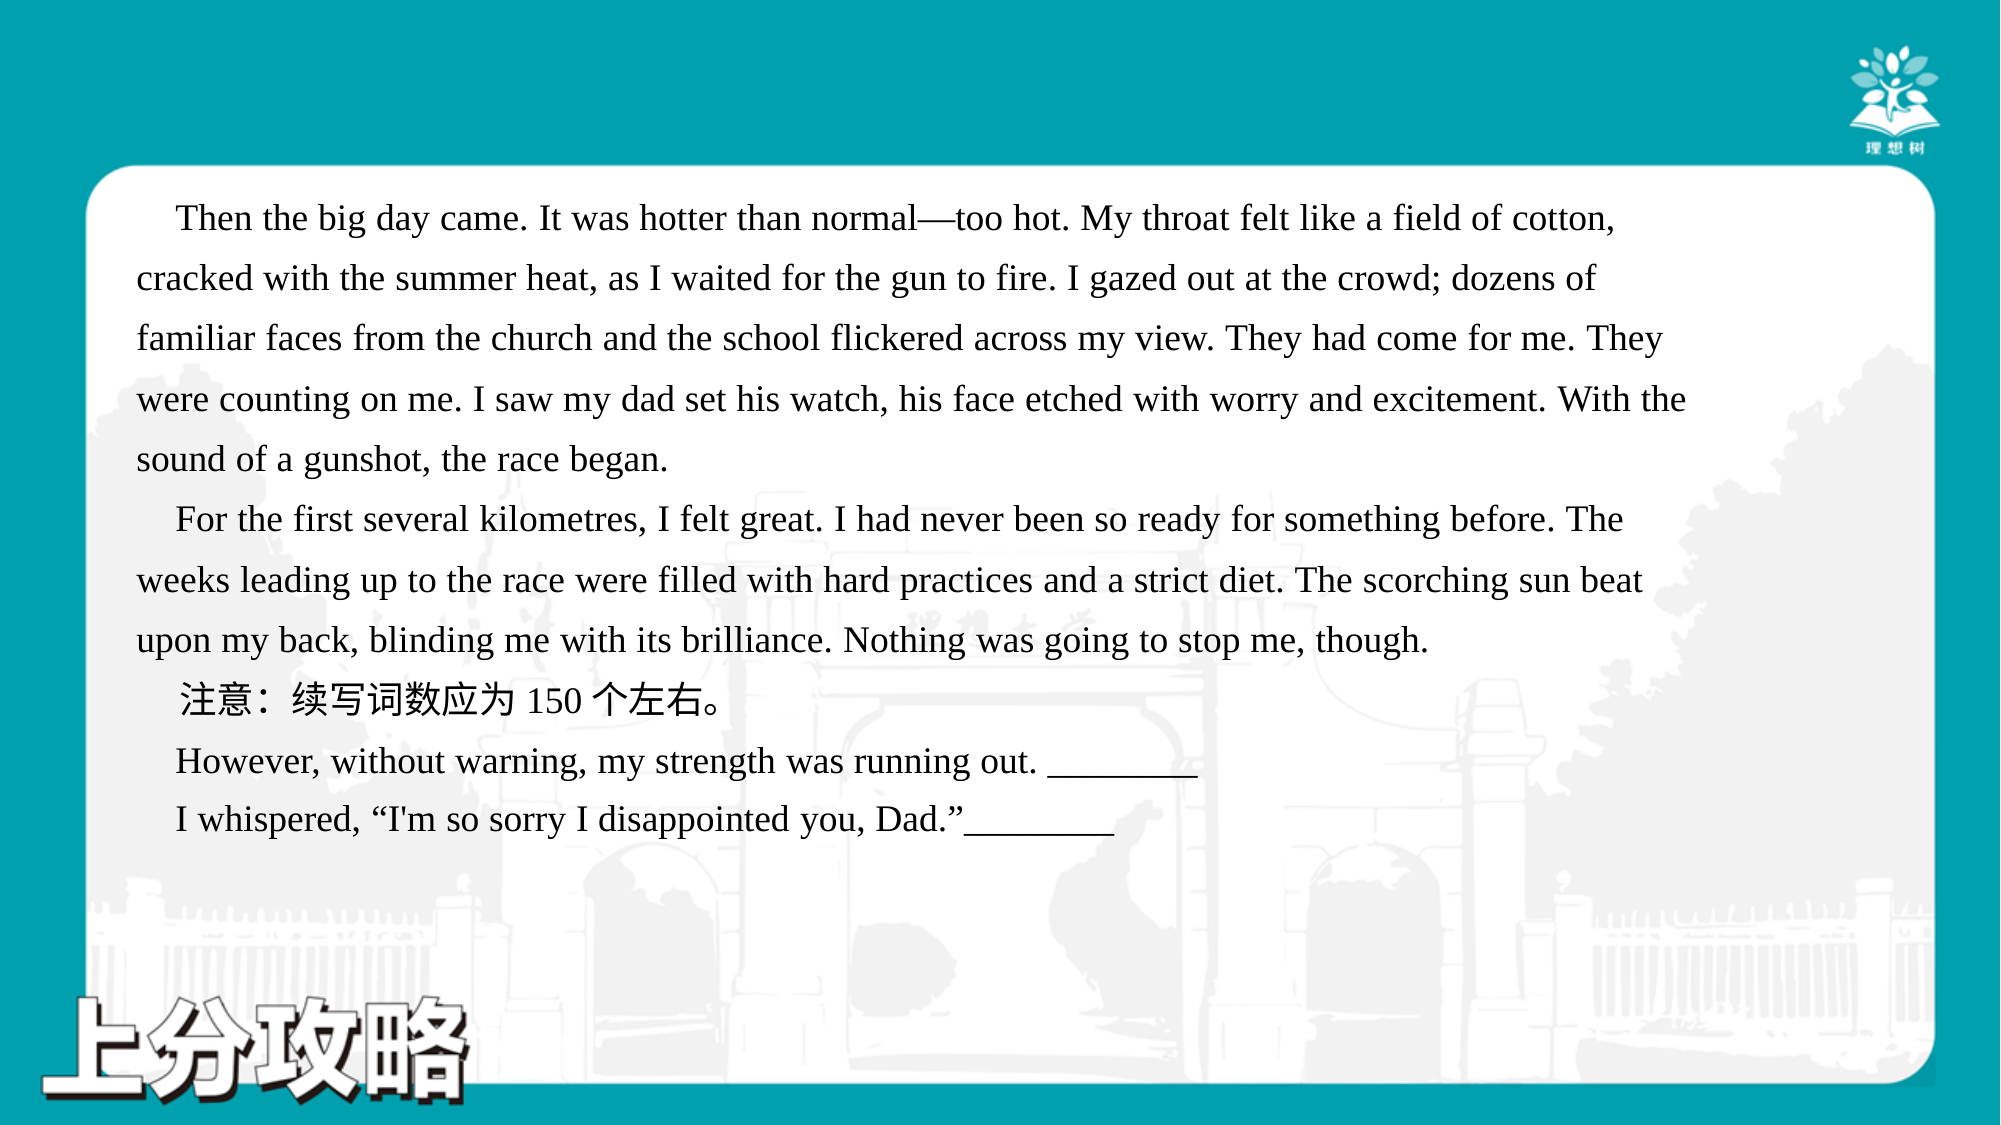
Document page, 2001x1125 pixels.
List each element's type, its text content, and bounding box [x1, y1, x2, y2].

text_box Then the big day came. It was hotter than normal—too hot. My throat felt like a field of cotton, cracked with the summer heat, as I waited for the gun to fire. I gazed out at the crowd; dozens of familiar faces from the church and the school flickered across my view. They had come for me. They were counting on me. I saw my dad set his watch, his face etched with worry and excitement. With the sound of a gunshot, the race began. For the first several kilometres, I felt great. I had never been so ready for something before. The weeks leading up to the race were filled with hard practices and a strict diet. The scorching sun beat upon my back, blinding me with its brilliance. Nothing was going to stop me, though. 注意：续写词数应为150个左右。 However, without warning, my strength was running out. ________ I whispered, “I'm so sorry I disappointed you, Dad.”________#1.2.2 [136, 176, 1865, 834]
picture [0, 0, 2000, 1125]
